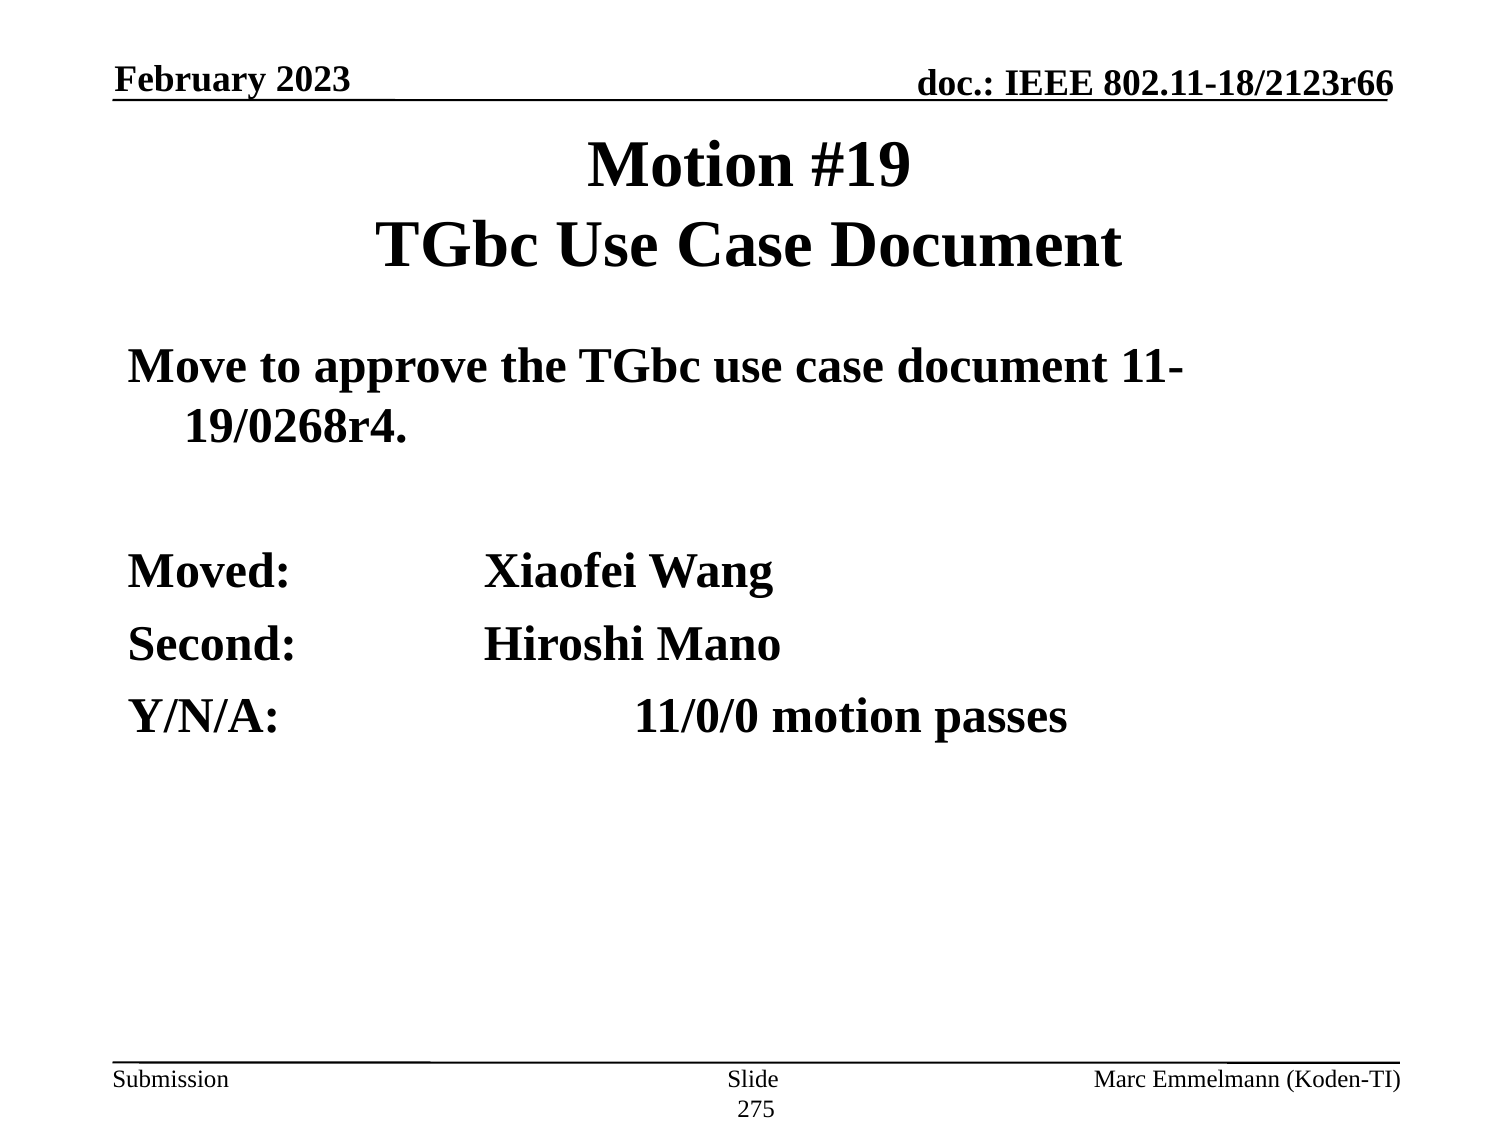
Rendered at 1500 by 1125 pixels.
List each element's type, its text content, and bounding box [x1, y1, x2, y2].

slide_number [114, 54, 423, 100]
slide_number Slide 275 [712, 1061, 800, 1123]
list Move to approve the TGbc use case document 11-19/0268r4. Moved: Xiaofei Wang Second: Hiroshi Mano Y/N/A: 11/0/0 motion passes [112, 324, 1388, 1000]
footer Marc Emmelmann (Koden-TI) [878, 1061, 1402, 1093]
title Motion #19 TGbc Use Case Document [112, 112, 1388, 288]
